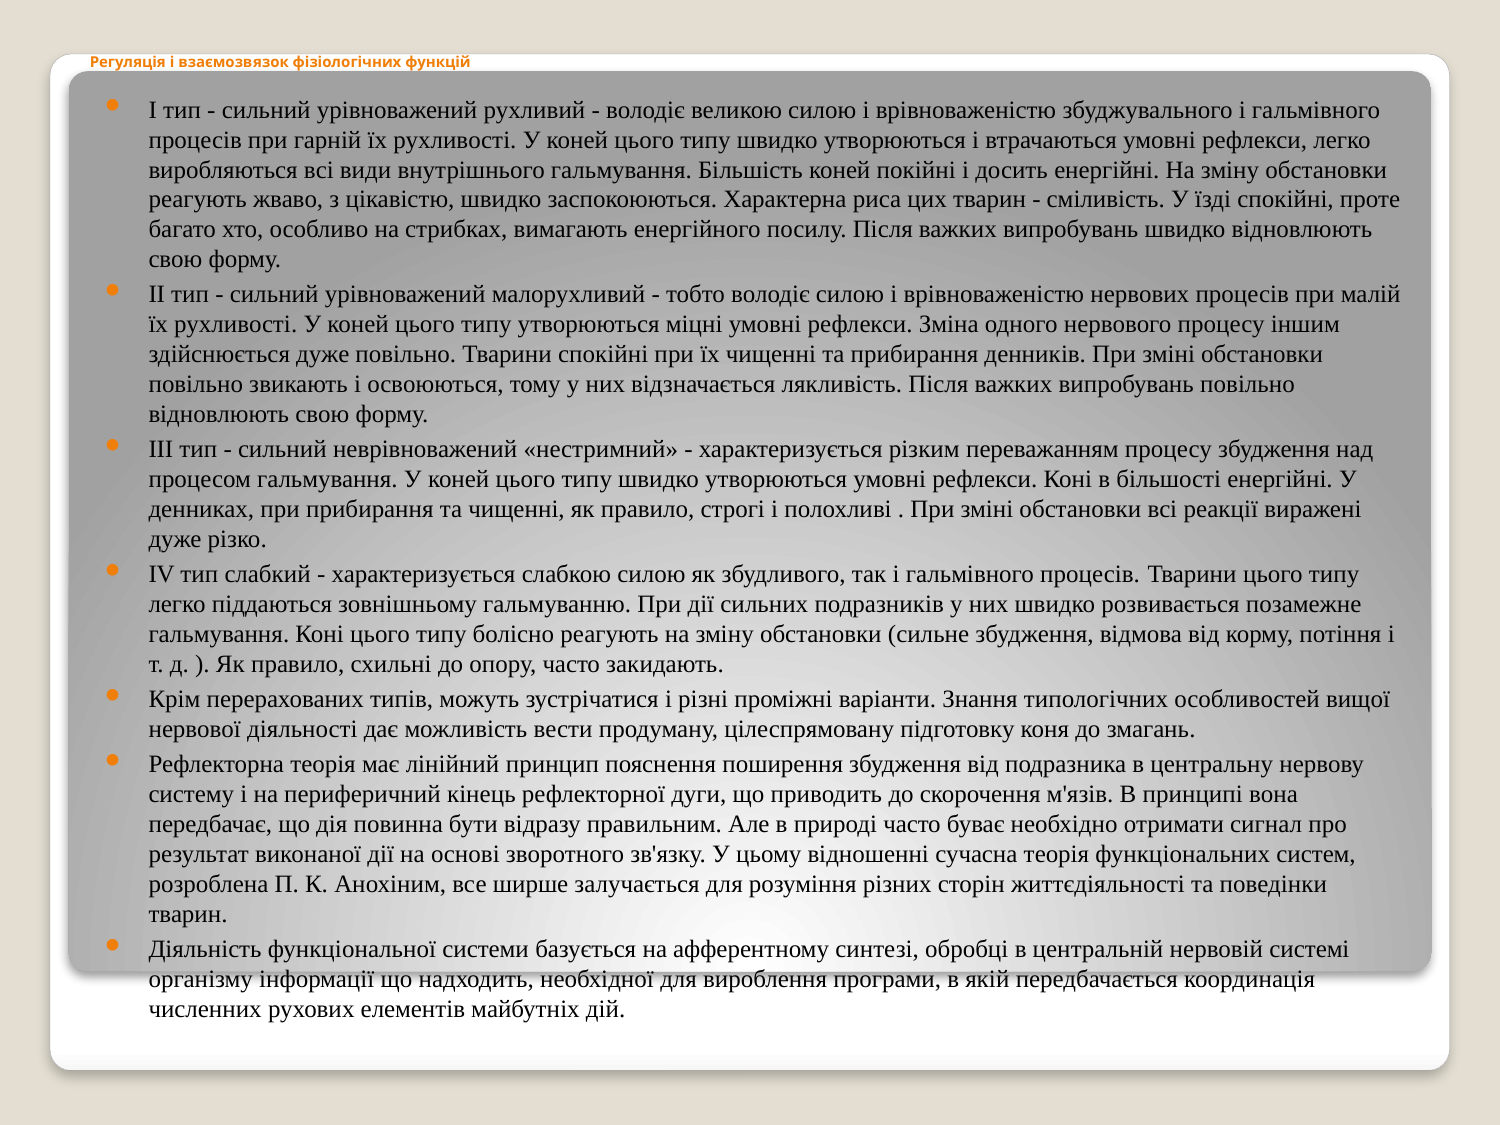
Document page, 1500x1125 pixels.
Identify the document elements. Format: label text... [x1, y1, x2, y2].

title Регуляція і взаємозвязок фізіологічних функцій [75, 45, 1425, 78]
list I тип - сильний урівноважений рухливий - володіє великою силою і врівноваженістю збуджувального і гальмівного процесів при гарній їх рухливості. У коней цього типу швидко утворюються і втрачаються умовні рефлекси, легко виробляються всі види внутрішнього гальмування. Більшість коней покійні і досить енергійні. На зміну обстановки реагують жваво, з цікавістю, швидко заспокоюються. Характерна риса цих тварин - сміливість. У їзді спокійні, проте багато хто, особливо на стрибках, вимагають енергійного посилу. Після важких випробувань швидко відновлюють свою форму. II тип - сильний урівноважений малорухливий - тобто володіє силою і врівноваженістю нервових процесів при малій їх рухливості. У коней цього типу утворюються міцні умовні рефлекси. Зміна одного нервового процесу іншим здійснюється дуже повільно. Тварини спокійні при їх чищенні та прибирання денників. При зміні обстановки повільно звикають і освоюються, тому у них відзначається лякливість. Після важких випробувань повільно відновлюють свою форму. III тип - сильний неврівноважений «нестримний» - характеризується різким переважанням процесу збудження над процесом гальмування. У коней цього типу швидко утворюються умовні рефлекси. Коні в більшості енергійні. У денниках, при прибирання та чищенні, як правило, строгі і полохливі . При зміні обстановки всі реакції виражені дуже різко. IV тип слабкий - характеризується слабкою силою як збудливого, так і гальмівного процесів. Тварини цього типу легко піддаються зовнішньому гальмуванню. При дії сильних подразників у них швидко розвивається позамежне гальмування. Коні цього типу болісно реагують на зміну обстановки (сильне збудження, відмова від корму, потіння і т. д. ). Як правило, схильні до опору, часто закидають. Крім перерахованих типів, можуть зустрічатися і різні проміжні варіанти. Знання типологічних особливостей вищої нервової діяльності дає можливість вести продуману, цілеспрямовану підготовку коня до змагань. Рефлекторна теорія має лінійний принцип пояснення поширення збудження від подразника в центральну нервову систему і на периферичний кінець рефлекторної дуги, що приводить до скорочення м'язів. В принципі вона передбачає, що дія повинна бути відразу правильним. Але в природі часто буває необхідно отримати сигнал про результат виконаної дії на основі зворотного зв'язку. У цьому відношенні сучасна теорія функціональних систем, розроблена П. К. Анохіним, все ширше залучається для розуміння різних сторін життєдіяльності та поведінки тварин. Діяльність функціональної системи базується на афферентному синтезі, обробці в центральній нервовій системі організму інформації що надходить, необхідної для вироблення програми, в якій передбачається координація численних рухових елементів майбутніх дій. [75, 78, 1425, 1083]
